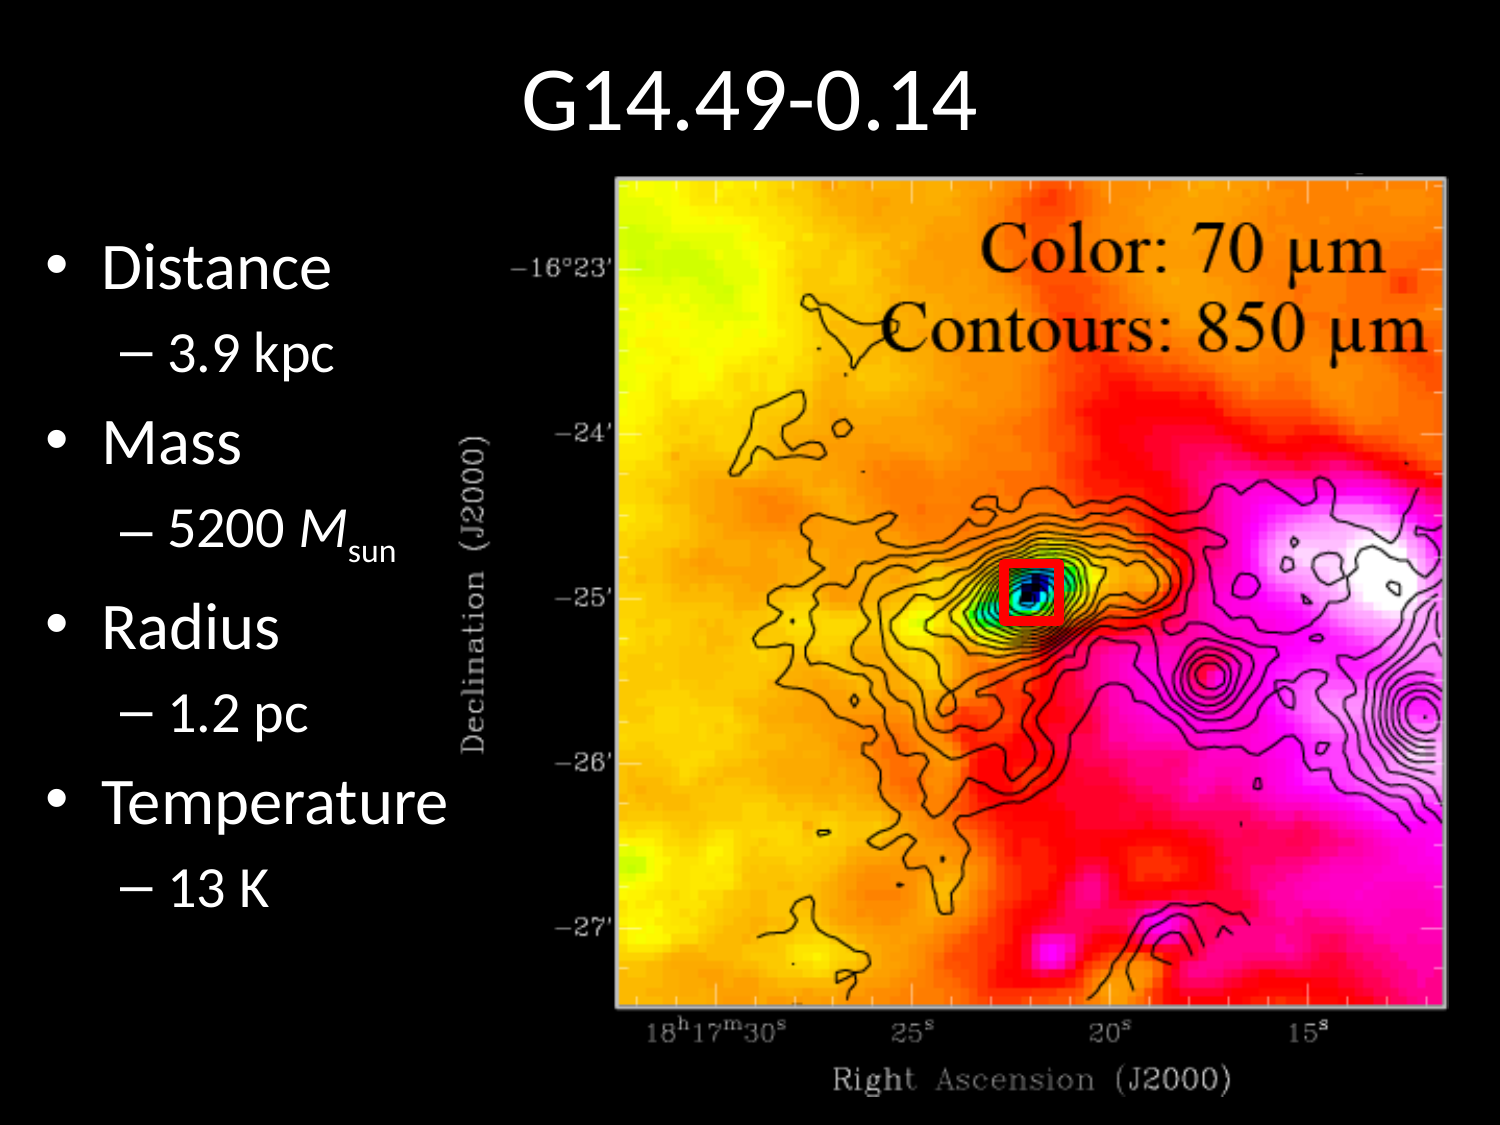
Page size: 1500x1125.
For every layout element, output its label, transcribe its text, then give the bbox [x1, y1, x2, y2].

list Distance 3.9 kpc Mass 5200 Msun Radius 1.2 pc Temperature 13 K [30, 215, 451, 958]
title G14.49-0.14 [75, 0, 1425, 188]
picture [456, 172, 1449, 1097]
